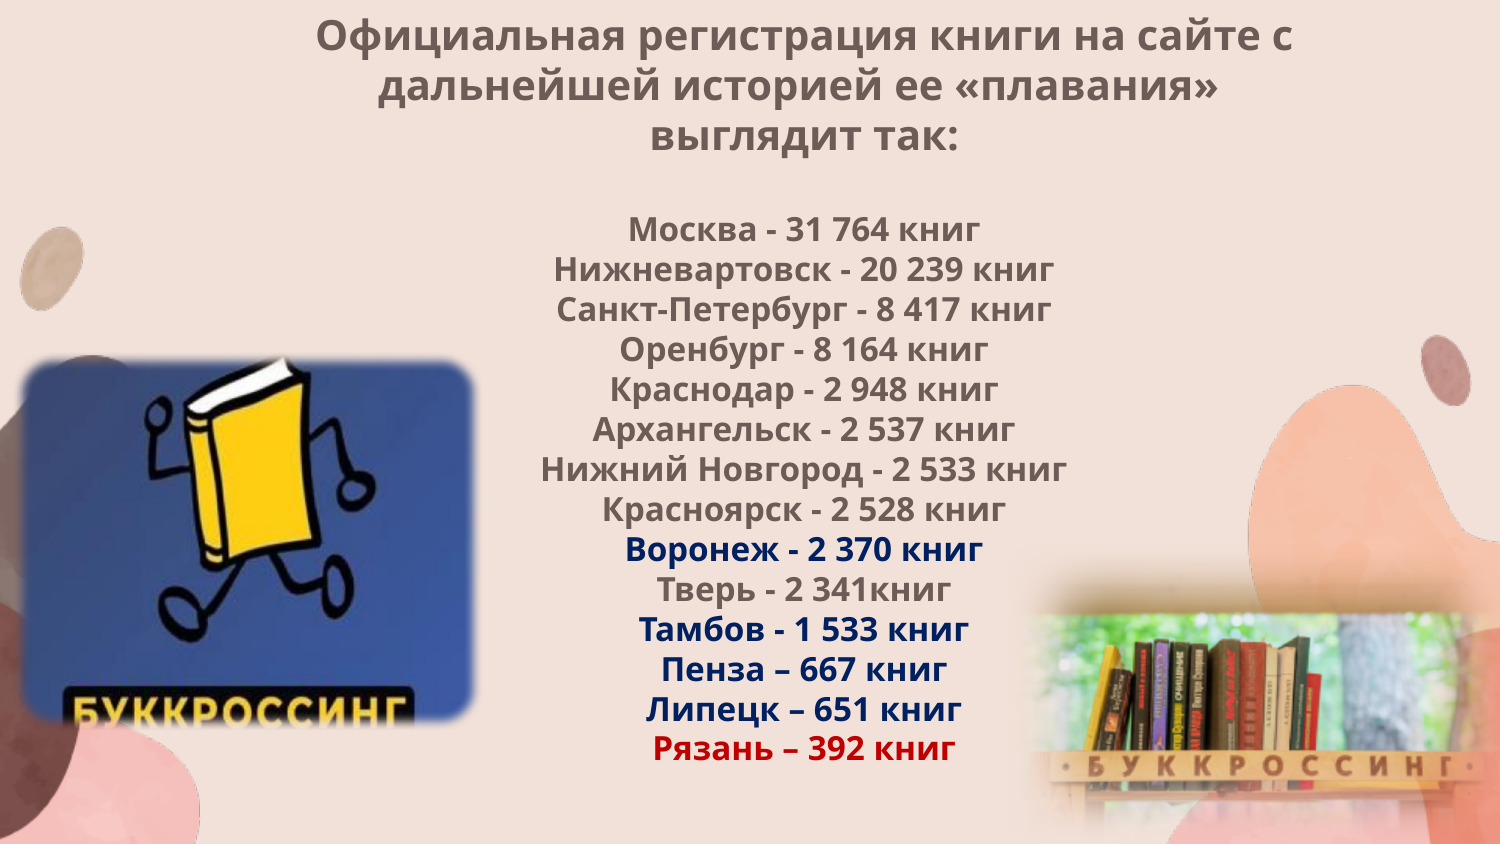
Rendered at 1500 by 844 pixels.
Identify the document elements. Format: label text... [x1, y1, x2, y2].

title Официальная регистрация книги на сайте с дальнейшей историей ее «плавания» выглядит так: Москва - 31 764 книг Нижневартовск - 20 239 книг Санкт-Петербург - 8 417 книг Оренбург - 8 164 книг Краснодар - 2 948 книг Архангельск - 2 537 книг Нижний Новгород - 2 533 книг Красноярск - 2 528 книг Воронеж - 2 370 книг Тверь - 2 341книг Тамбов - 1 533 книг Пенза – 667 книг Липецк – 651 книг Рязань – 392 книг [270, 15, 1338, 621]
picture [0, 0, 1500, 844]
